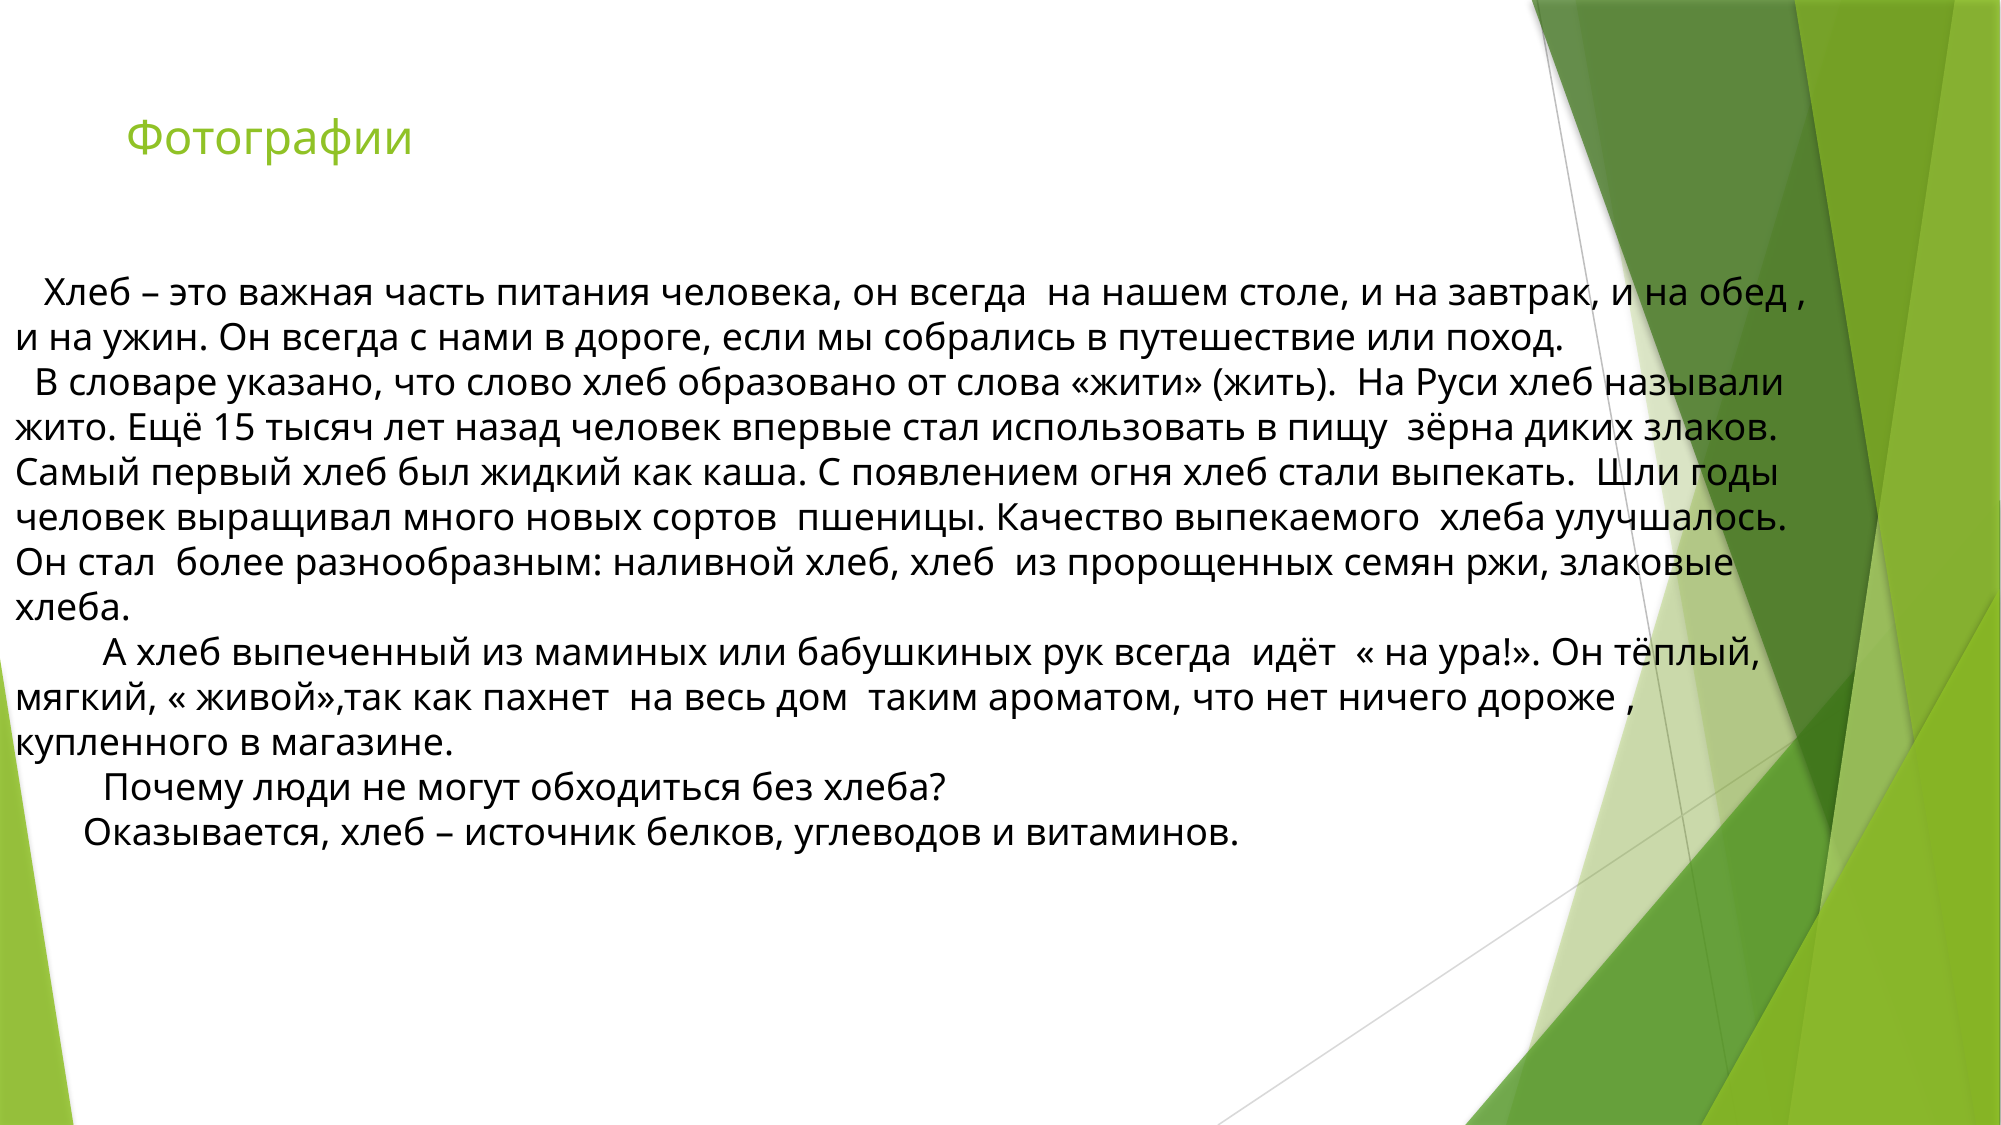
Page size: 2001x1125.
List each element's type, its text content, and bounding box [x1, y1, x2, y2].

title Фотографии [111, 99, 1522, 215]
text_box Хлеб – это важная часть питания человека, он всегда на нашем столе, и на завтрак, и на обед , и на ужин. Он всегда с нами в дороге, если мы собрались в путешествие или поход. В словаре указано, что слово хлеб образовано от слова «жити» (жить). На Руси хлеб называли жито. Ещё 15 тысяч лет назад человек впервые стал использовать в пищу зёрна диких злаков. Самый первый хлеб был жидкий как каша. С появлением огня хлеб стали выпекать. Шли годы человек выращивал много новых сортов пшеницы. Качество выпекаемого хлеба улучшалось. Он стал более разнообразным: наливной хлеб, хлеб из пророщенных семян ржи, злаковые хлеба. А хлеб выпеченный из маминых или бабушкиных рук всегда идёт « на ура!». Он тёплый, мягкий, « живой»,так как пахнет на весь дом таким ароматом, что нет ничего дороже , купленного в магазине. Почему люди не могут обходиться без хлеба? Оказывается, хлеб – источник белков, углеводов и витаминов. [0, 215, 1856, 860]
